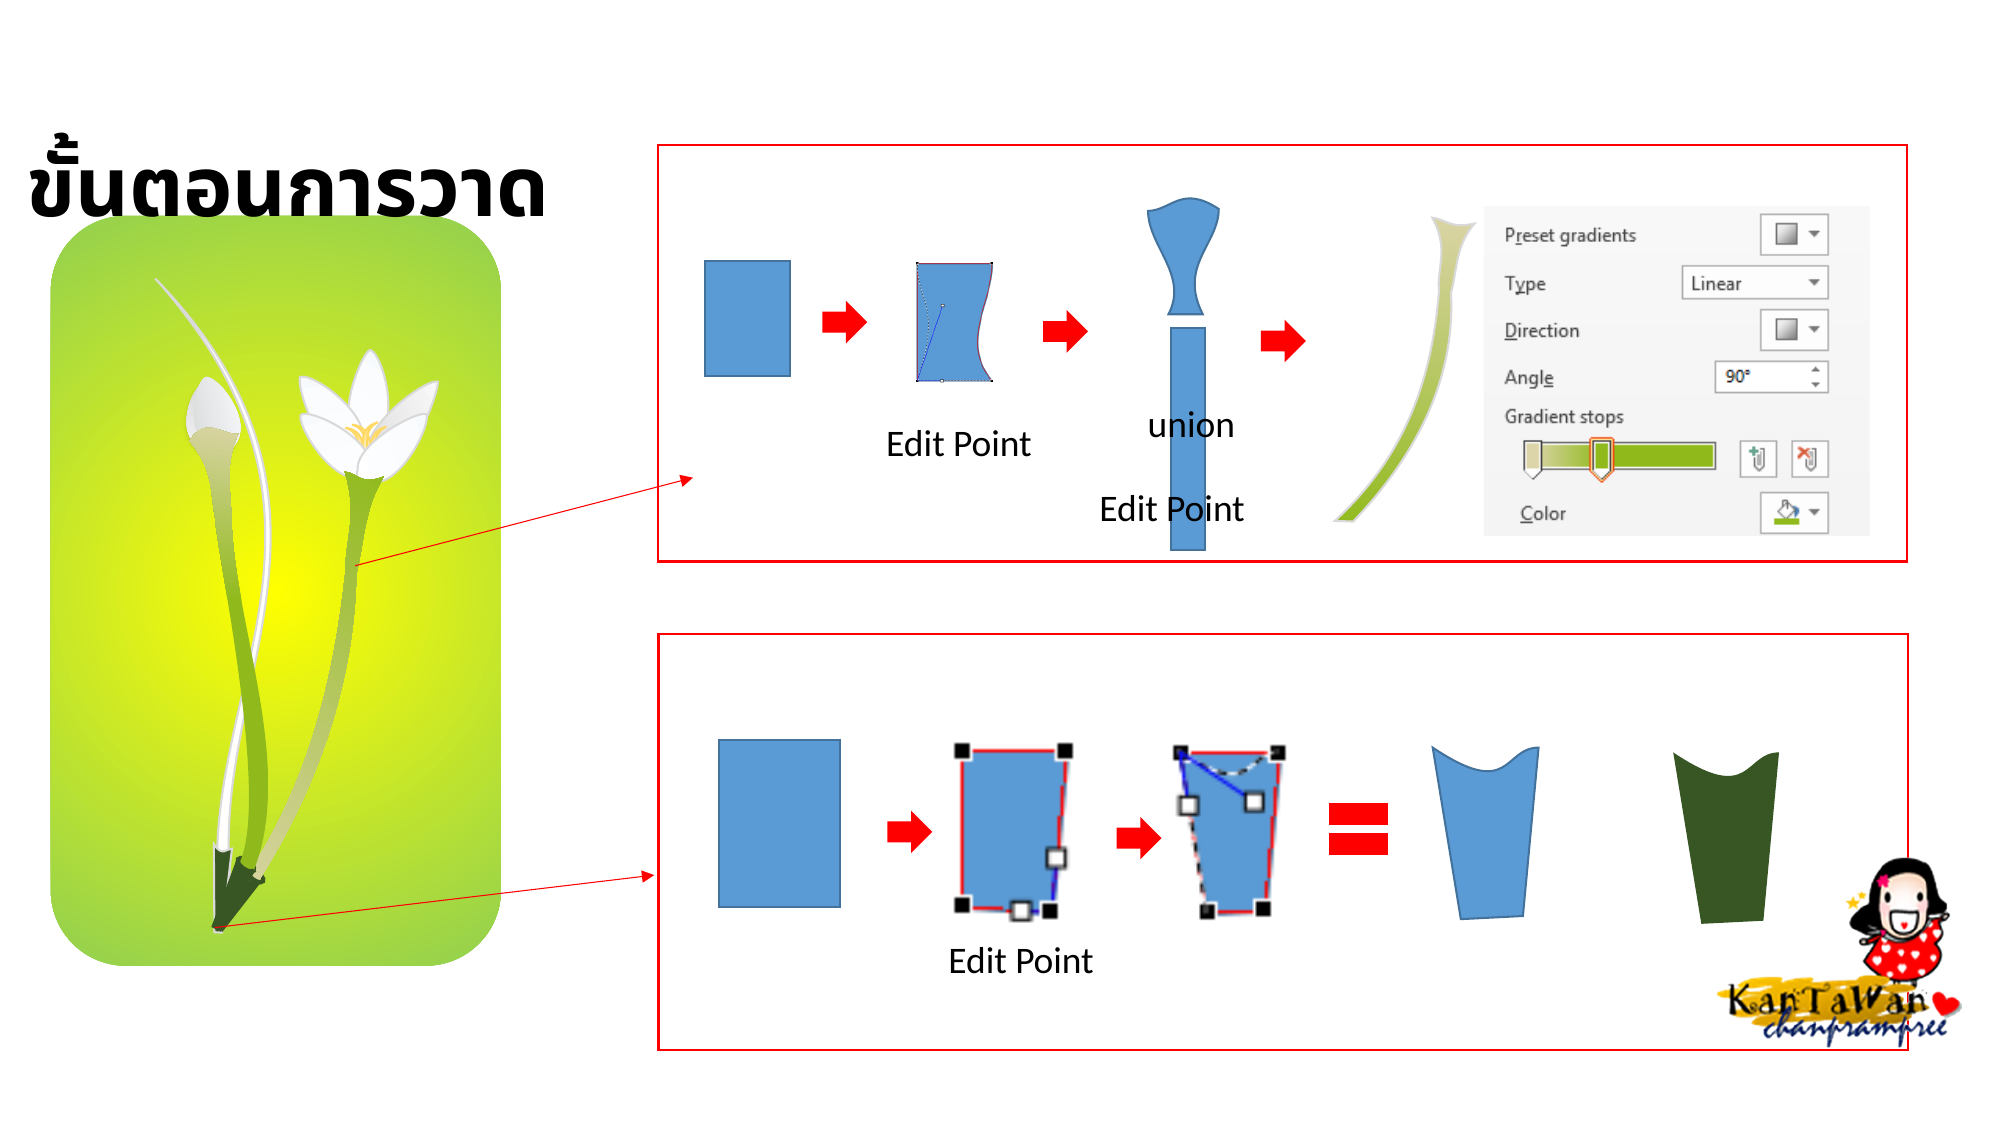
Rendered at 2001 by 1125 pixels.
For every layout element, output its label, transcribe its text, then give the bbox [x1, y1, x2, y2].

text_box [705, 198, 1870, 551]
picture [1706, 834, 1970, 1048]
picture [898, 705, 1101, 953]
text_box [657, 144, 1908, 563]
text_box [214, 875, 655, 928]
text_box ขั้นตอนการวาด [11, 125, 565, 241]
text_box [657, 633, 1909, 1051]
picture [1142, 717, 1307, 930]
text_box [355, 477, 693, 566]
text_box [50, 215, 583, 966]
